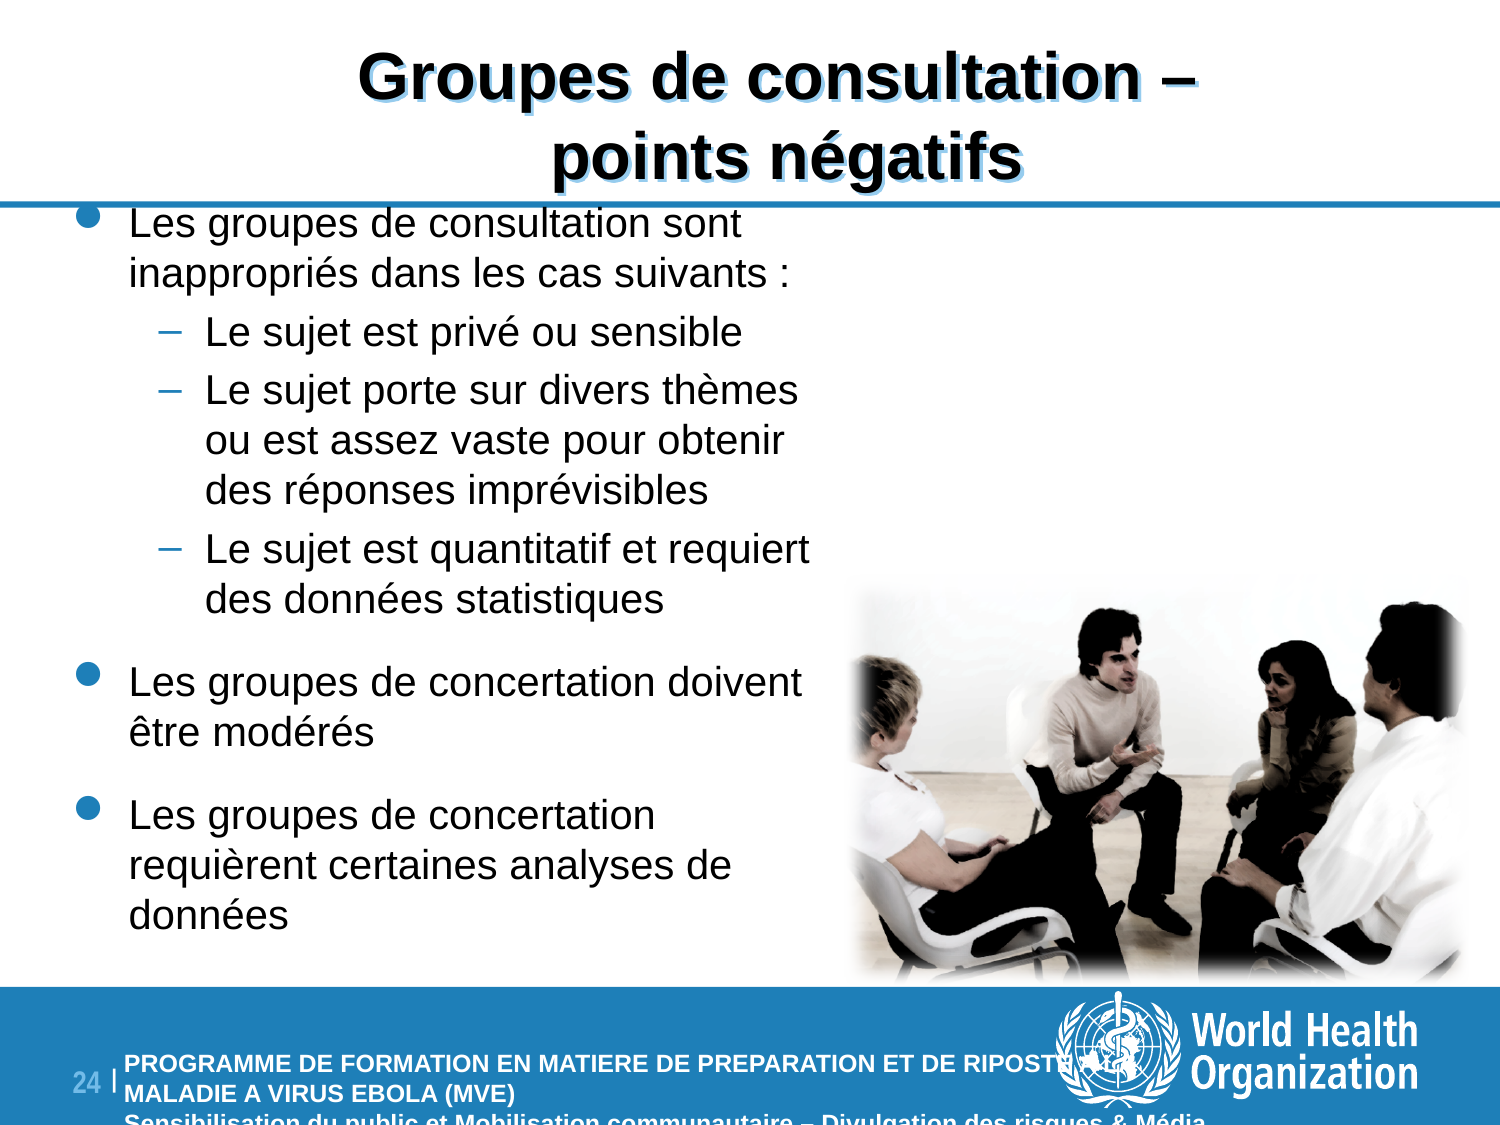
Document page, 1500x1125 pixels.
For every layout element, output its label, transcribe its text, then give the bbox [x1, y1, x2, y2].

list Les groupes de consultation sont inappropriés dans les cas suivants : Le sujet est privé ou sensible Le sujet porte sur divers thèmes ou est assez vaste pour obtenir des réponses imprévisibles Le sujet est quantitatif et requiert des données statistiques Les groupes de concertation doivent être modérés Les groupes de concertation requièrent certaines analyses de données [72, 196, 821, 953]
title Groupes de consultation – points négatifs [75, 19, 1500, 207]
picture [844, 573, 1470, 986]
